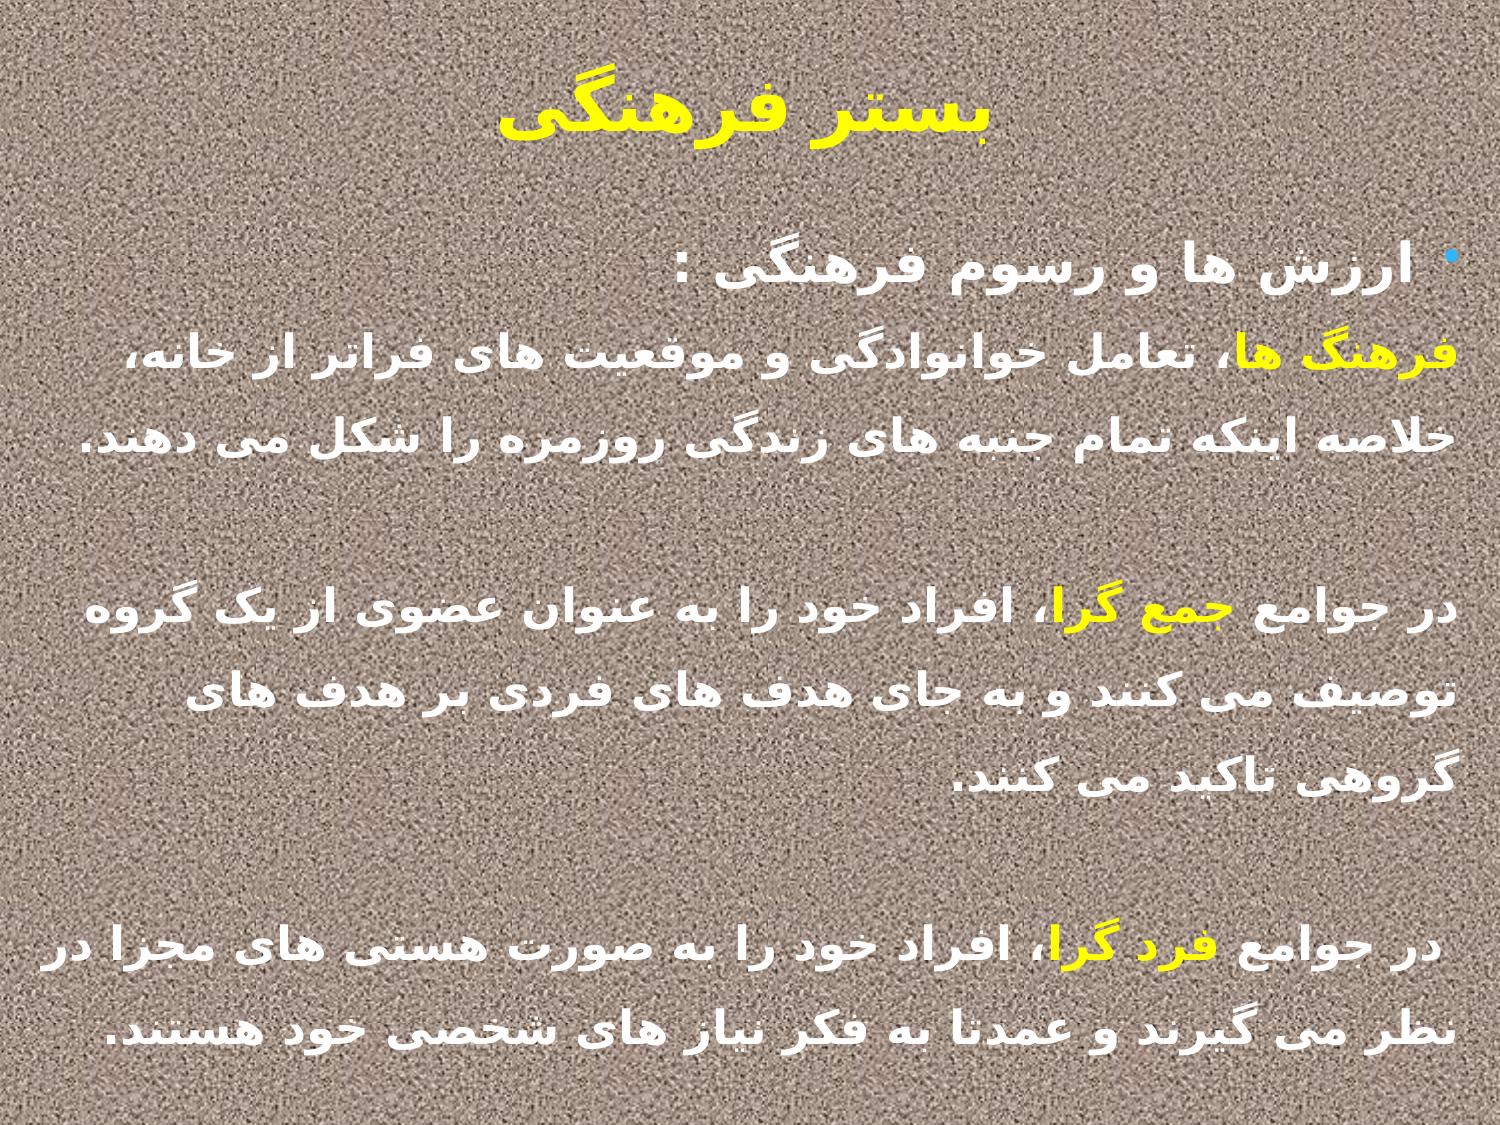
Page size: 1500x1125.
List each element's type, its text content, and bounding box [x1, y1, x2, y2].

list ارزش ها و رسوم فرهنگی : فرهنگ ها، تعامل خوانوادگی و موقعیت های فراتر از خانه، خلاصه اینکه تمام جنبه های زندگی روزمره را شکل می دهند. در جوامع جمع گرا، افراد خود را به عنوان عضوی از یک گروه توصیف می کنند و به جای هدف های فردی بر هدف های گروهی تاکید می کنند. در جوامع فرد گرا، افراد خود را به صورت هستی های مجزا در نظر می گیرند و عمدتا به فکر نیاز های شخصی خود هستند. [24, 187, 1475, 1100]
title بستر فرهنگی [75, 37, 1425, 155]
picture [0, 0, 1500, 1125]
slide_number 42 [1417, 1068, 1494, 1114]
footer www.modirkade.ir [212, 1050, 904, 1095]
